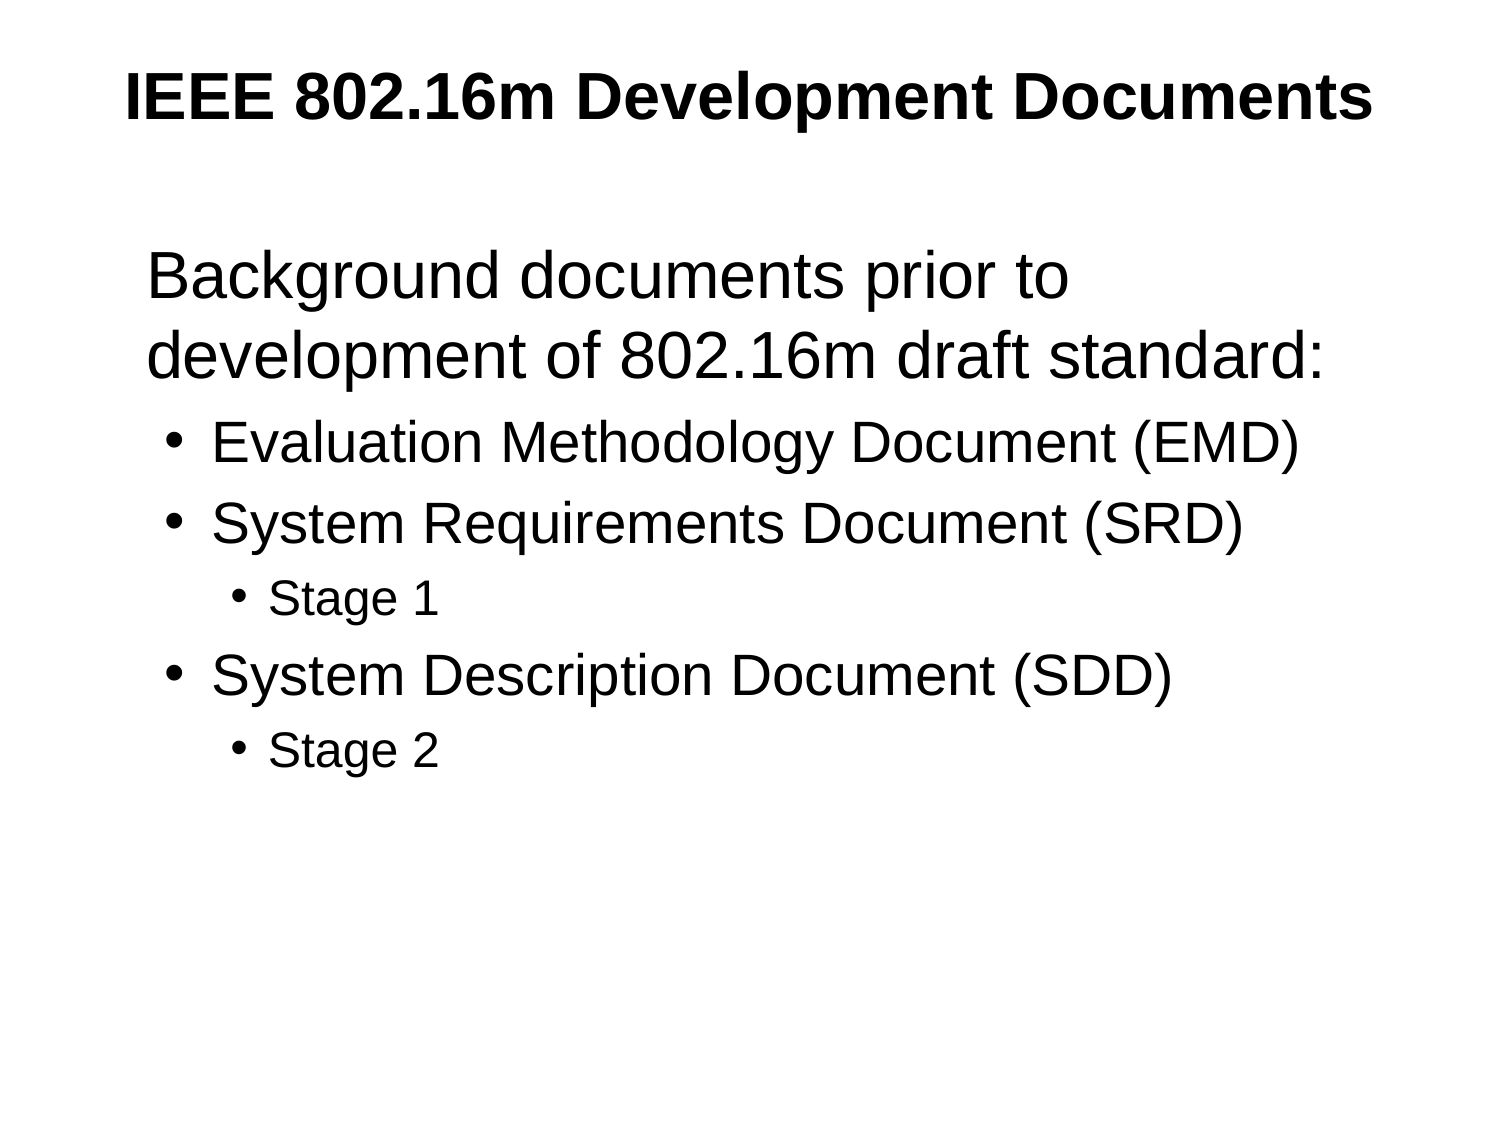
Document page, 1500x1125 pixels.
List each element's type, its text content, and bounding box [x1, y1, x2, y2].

title IEEE 802.16m Development Documents [75, 45, 1425, 224]
list Background documents prior to development of 802.16m draft standard: Evaluation Methodology Document (EMD) System Requirements Document (SRD) Stage 1 System Description Document (SDD) Stage 2 [75, 224, 1425, 1088]
